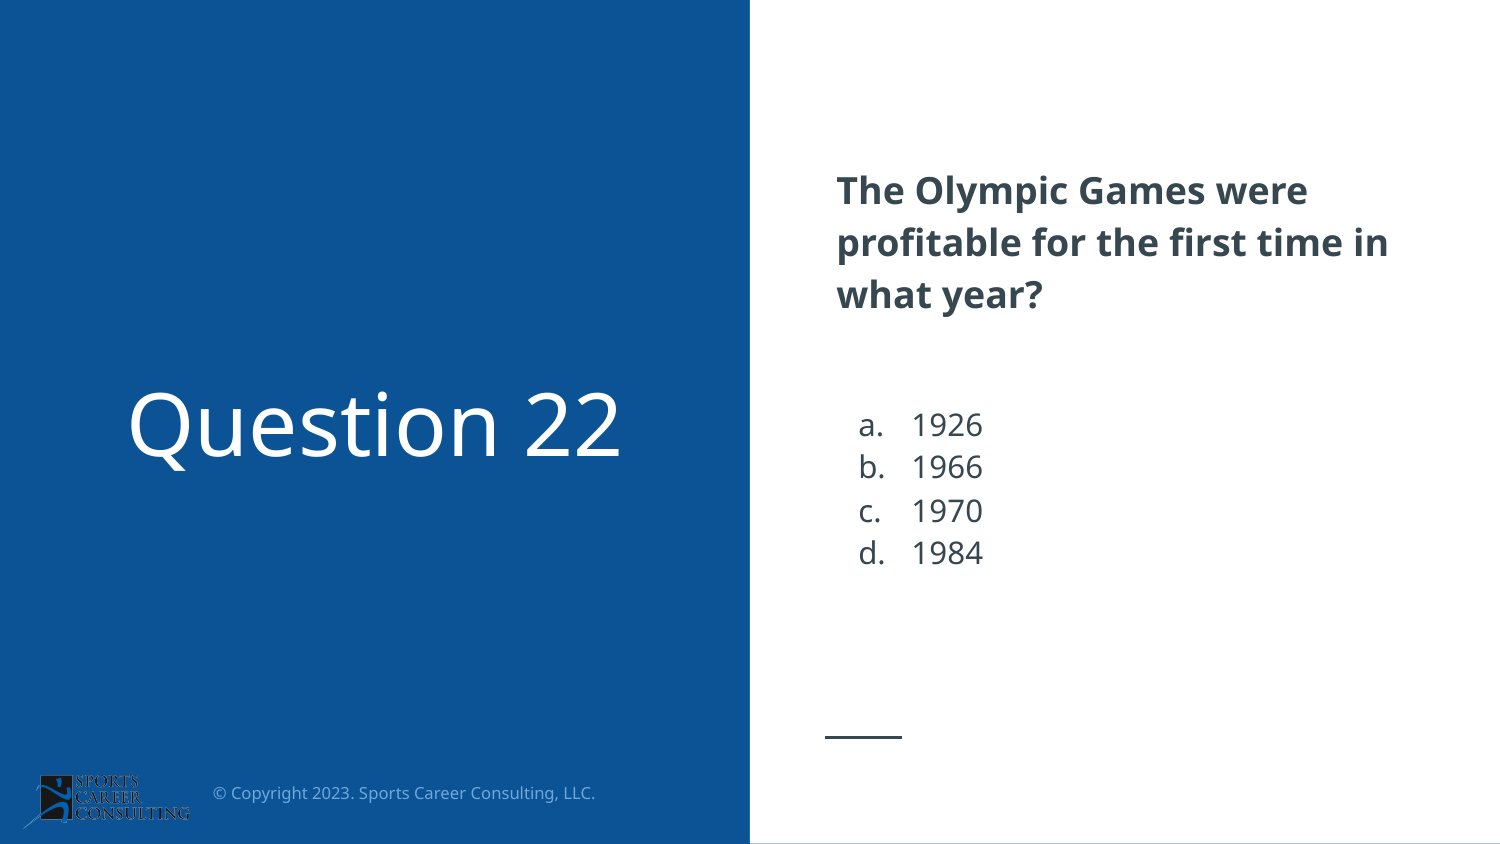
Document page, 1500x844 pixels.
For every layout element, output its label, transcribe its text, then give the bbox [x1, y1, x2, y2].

title Question 22 [43, 298, 708, 546]
text_box © Copyright 2023. Sports Career Consulting, LLC. [197, 767, 750, 838]
list The Olympic Games were profitable for the first time in what year? 1926 1966 1970 1984 [821, 118, 1466, 725]
picture [22, 774, 190, 829]
